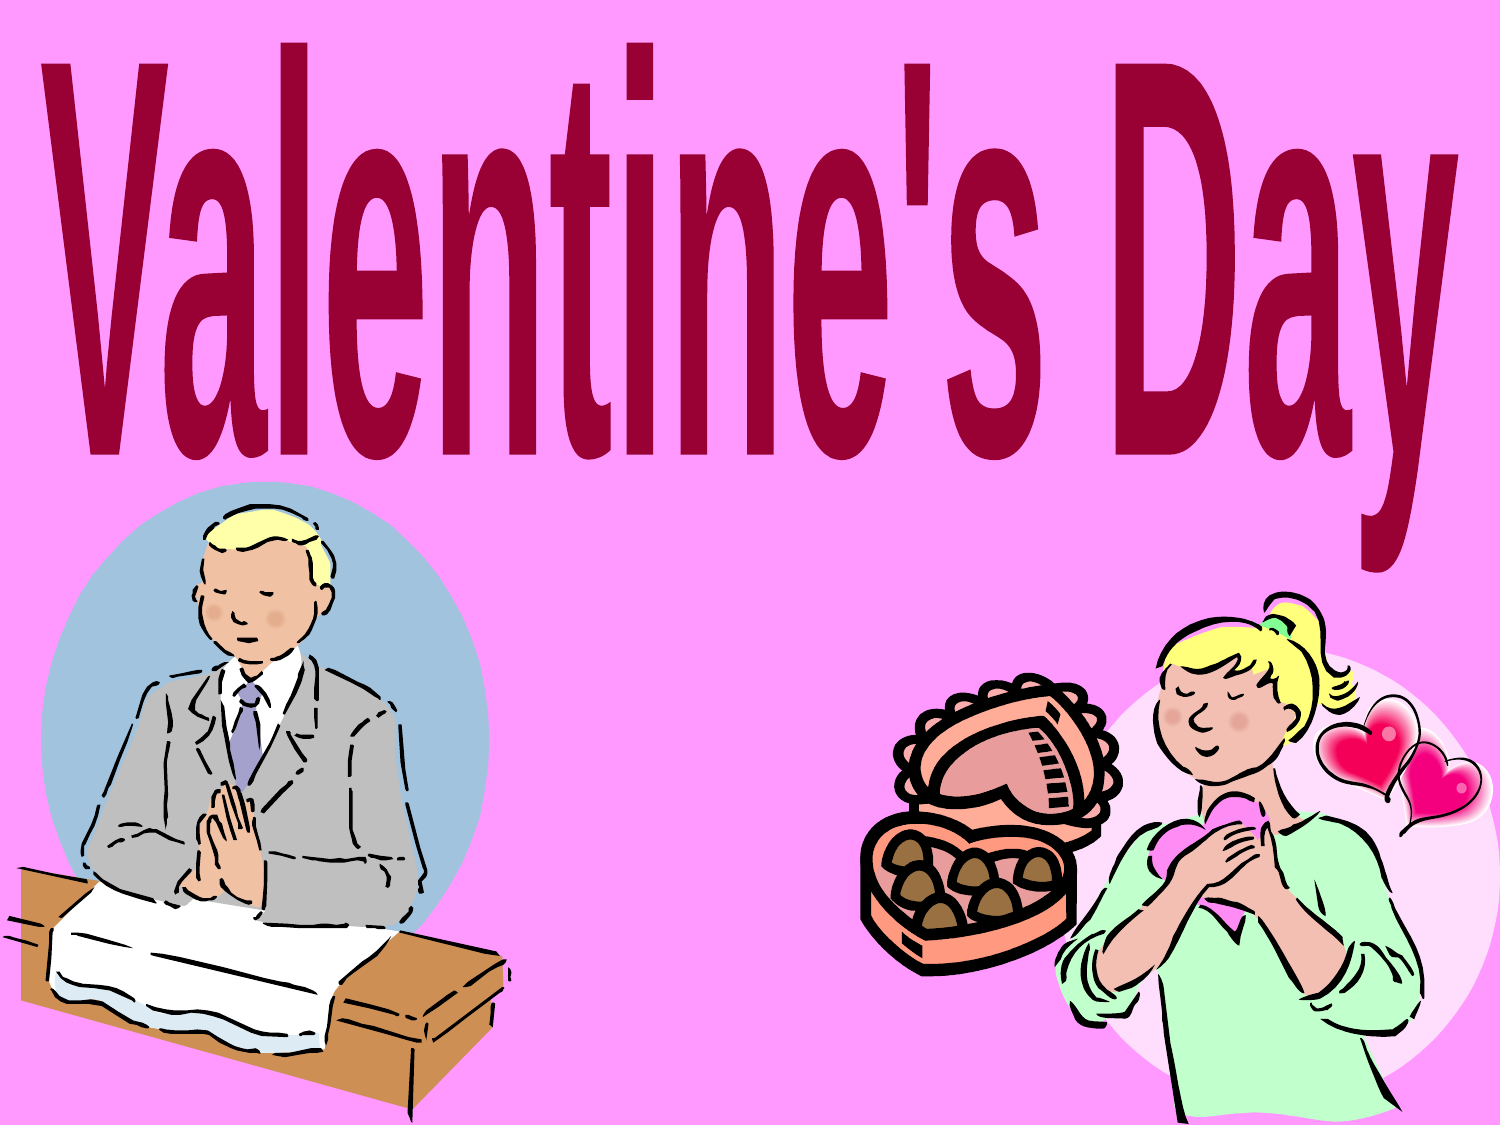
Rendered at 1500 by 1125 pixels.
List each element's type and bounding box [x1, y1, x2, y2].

picture [0, 479, 514, 1125]
picture [855, 591, 1500, 1125]
